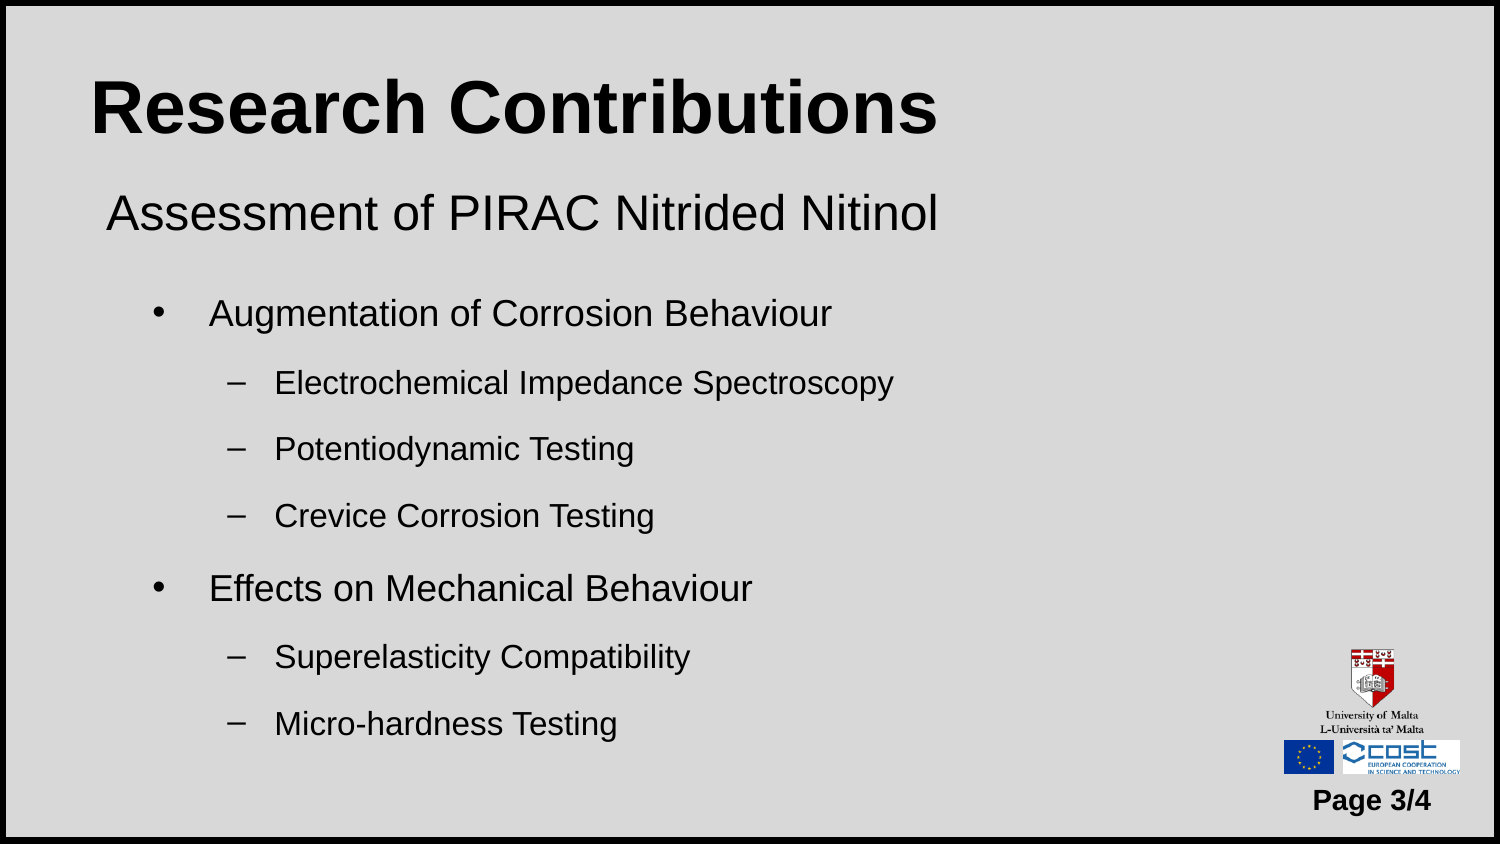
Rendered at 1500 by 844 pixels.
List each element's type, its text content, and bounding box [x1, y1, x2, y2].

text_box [1284, 648, 1460, 774]
text_box Assessment of PIRAC Nitrided Nitinol [91, 172, 955, 248]
list Augmentation of Corrosion Behaviour Electrochemical Impedance Spectroscopy Potentiodynamic Testing Crevice Corrosion Testing Effects on Mechanical Behaviour Superelasticity Compatibility Micro-hardness Testing [137, 259, 1425, 779]
title Research Contributions [75, 33, 1425, 175]
text_box [0, 0, 1500, 844]
text_box Page 3/4 [1284, 781, 1460, 824]
